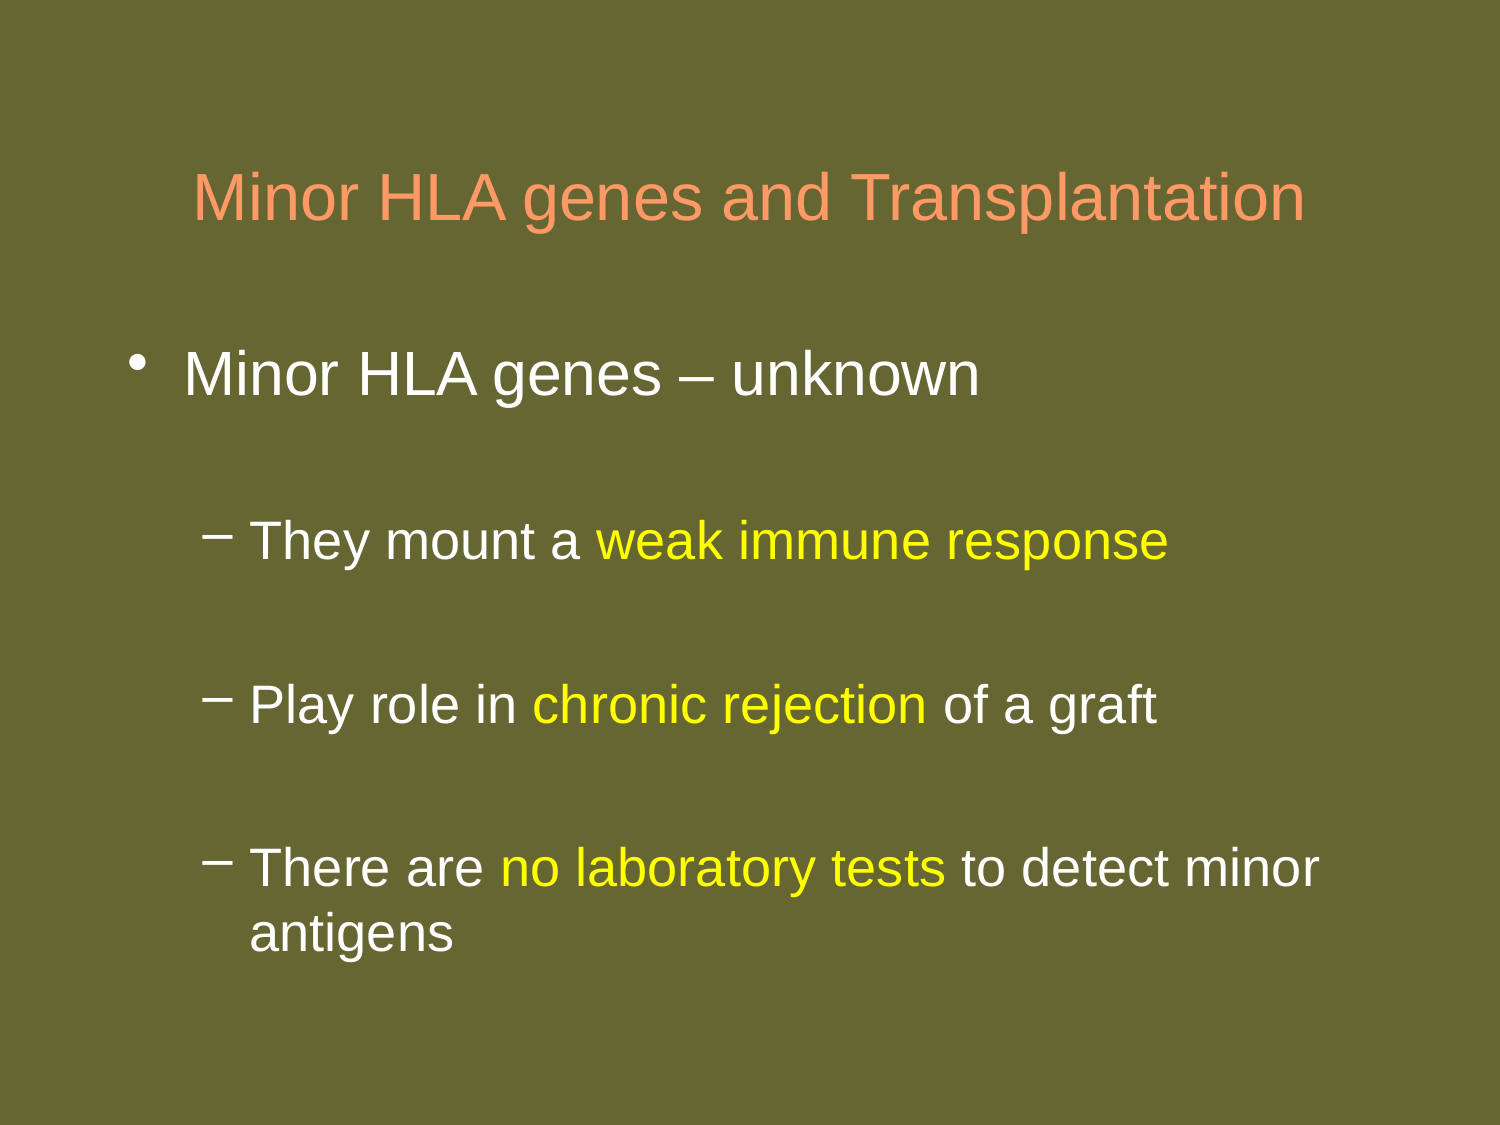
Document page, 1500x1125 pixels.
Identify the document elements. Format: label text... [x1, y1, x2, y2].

list Minor HLA genes – unknown They mount a weak immune response Play role in chronic rejection of a graft There are no laboratory tests to detect minor antigens [112, 324, 1388, 1001]
title Minor HLA genes and Transplantation [112, 99, 1388, 288]
